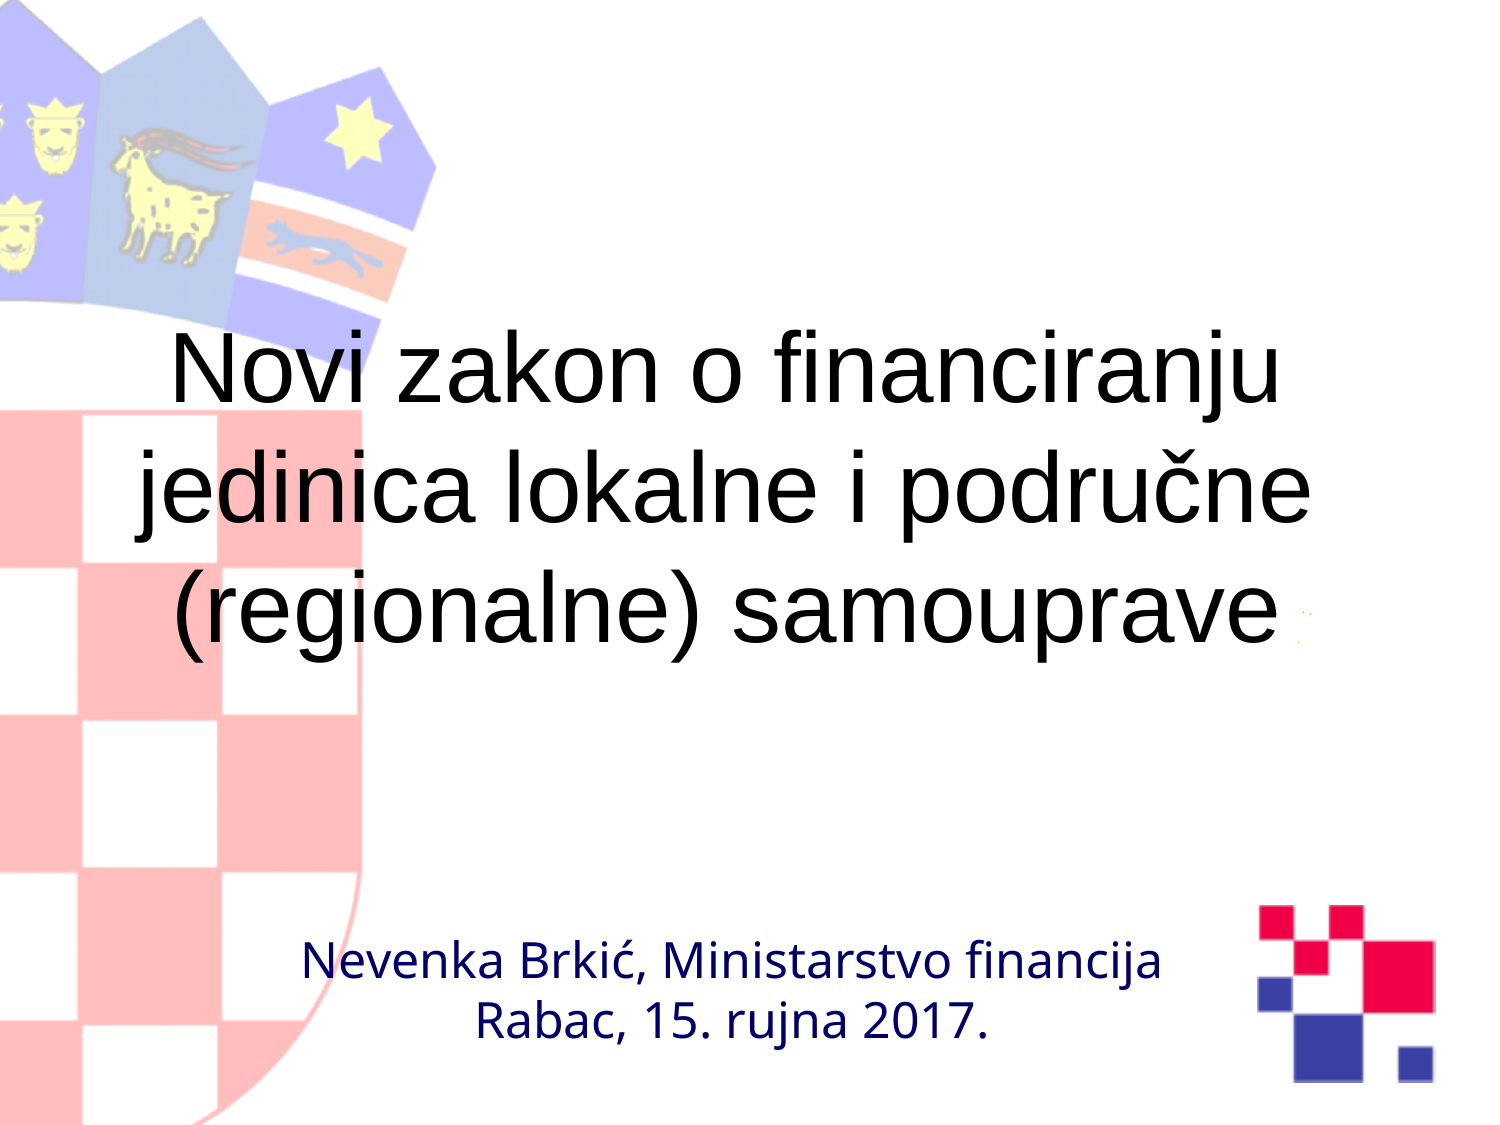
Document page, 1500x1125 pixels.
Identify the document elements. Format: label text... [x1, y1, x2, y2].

text_box Nevenka Brkić, Ministarstvo financija Rabac, 15. rujna 2017. [230, 928, 1235, 1059]
subtitle Novi zakon o financiranju jedinica lokalne i područne (regionalne) samouprave [112, 302, 1341, 669]
picture [1257, 904, 1436, 1083]
